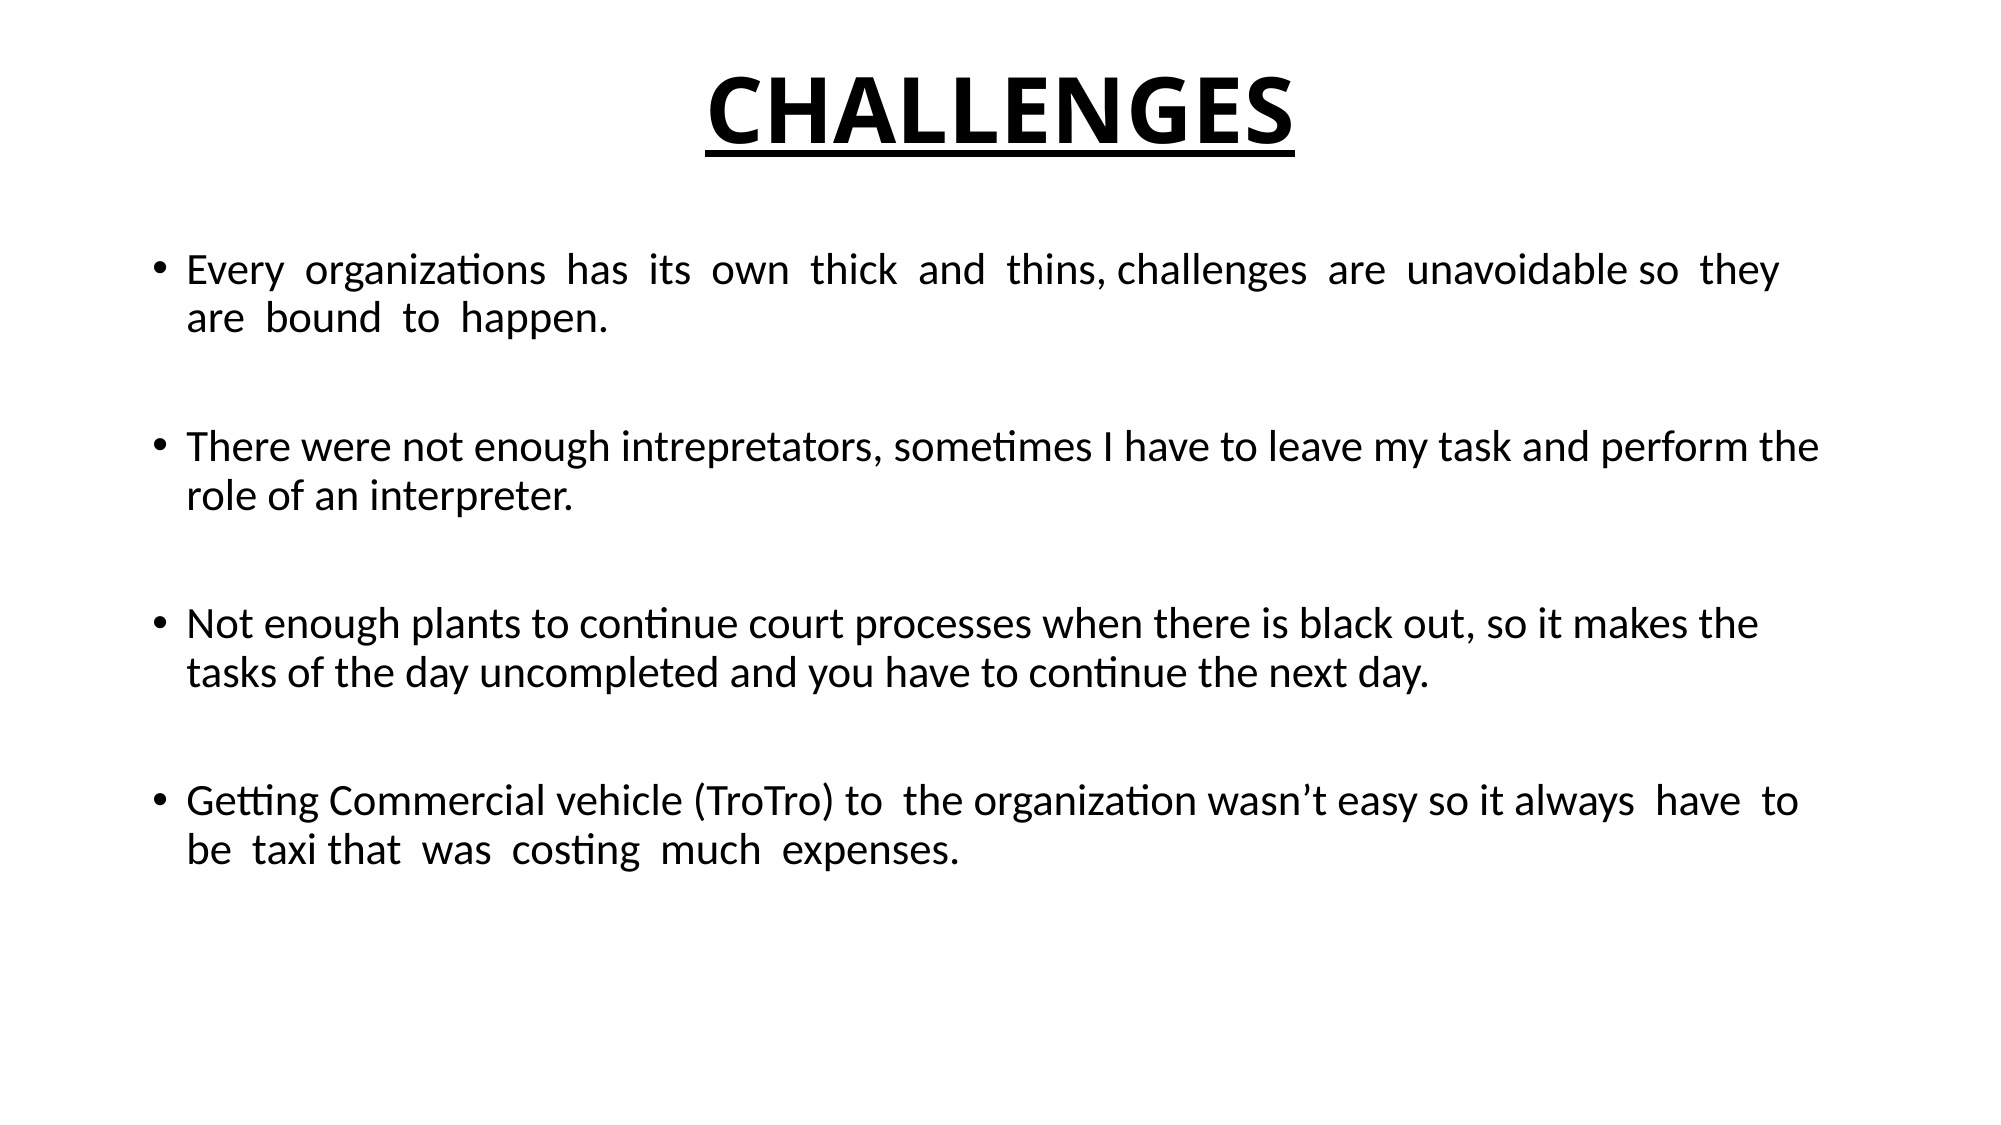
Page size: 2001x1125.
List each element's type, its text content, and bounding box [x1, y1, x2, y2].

title CHALLENGES [137, 59, 1863, 168]
list Every organizations has its own thick and thins, challenges are unavoidable so they are bound to happen. There were not enough intrepretators, sometimes I have to leave my task and perform the role of an interpreter. Not enough plants to continue court processes when there is black out, so it makes the tasks of the day uncompleted and you have to continue the next day. Getting Commercial vehicle (TroTro) to the organization wasn’t easy so it always have to be taxi that was costing much expenses. [137, 168, 1863, 883]
